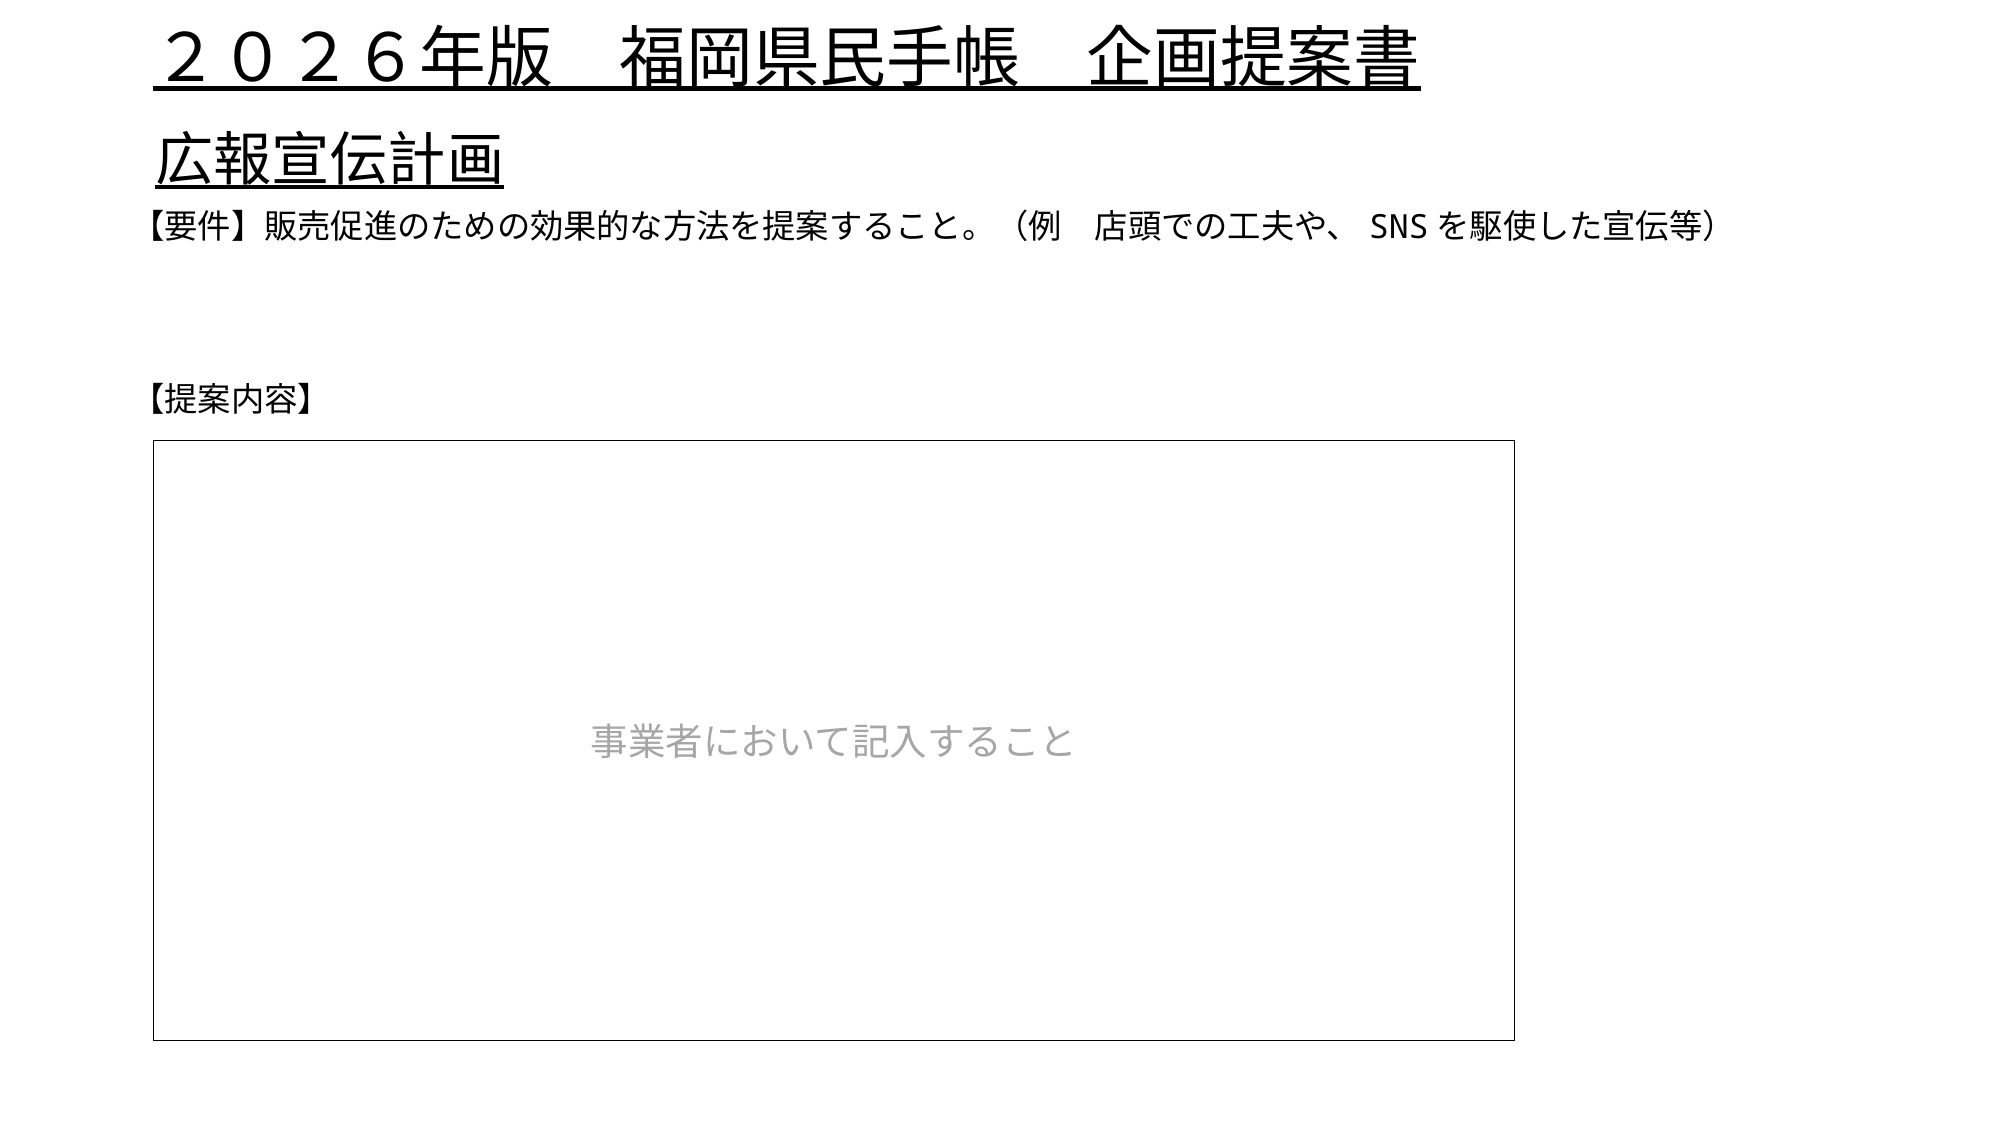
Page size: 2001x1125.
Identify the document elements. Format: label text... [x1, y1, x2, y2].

text_box 事業者において記入すること [153, 440, 1515, 1041]
title ２０２６年版 福岡県民手帳 企画提案書 [137, 11, 1531, 108]
text_box 【要件】販売促進のための効果的な方法を提案すること。（例 店頭での工夫や、SNSを駆使した宣伝等） [116, 197, 1860, 290]
subtitle 広報宣伝計画 [140, 129, 1457, 194]
text_box 【提案内容】 [116, 355, 1860, 441]
